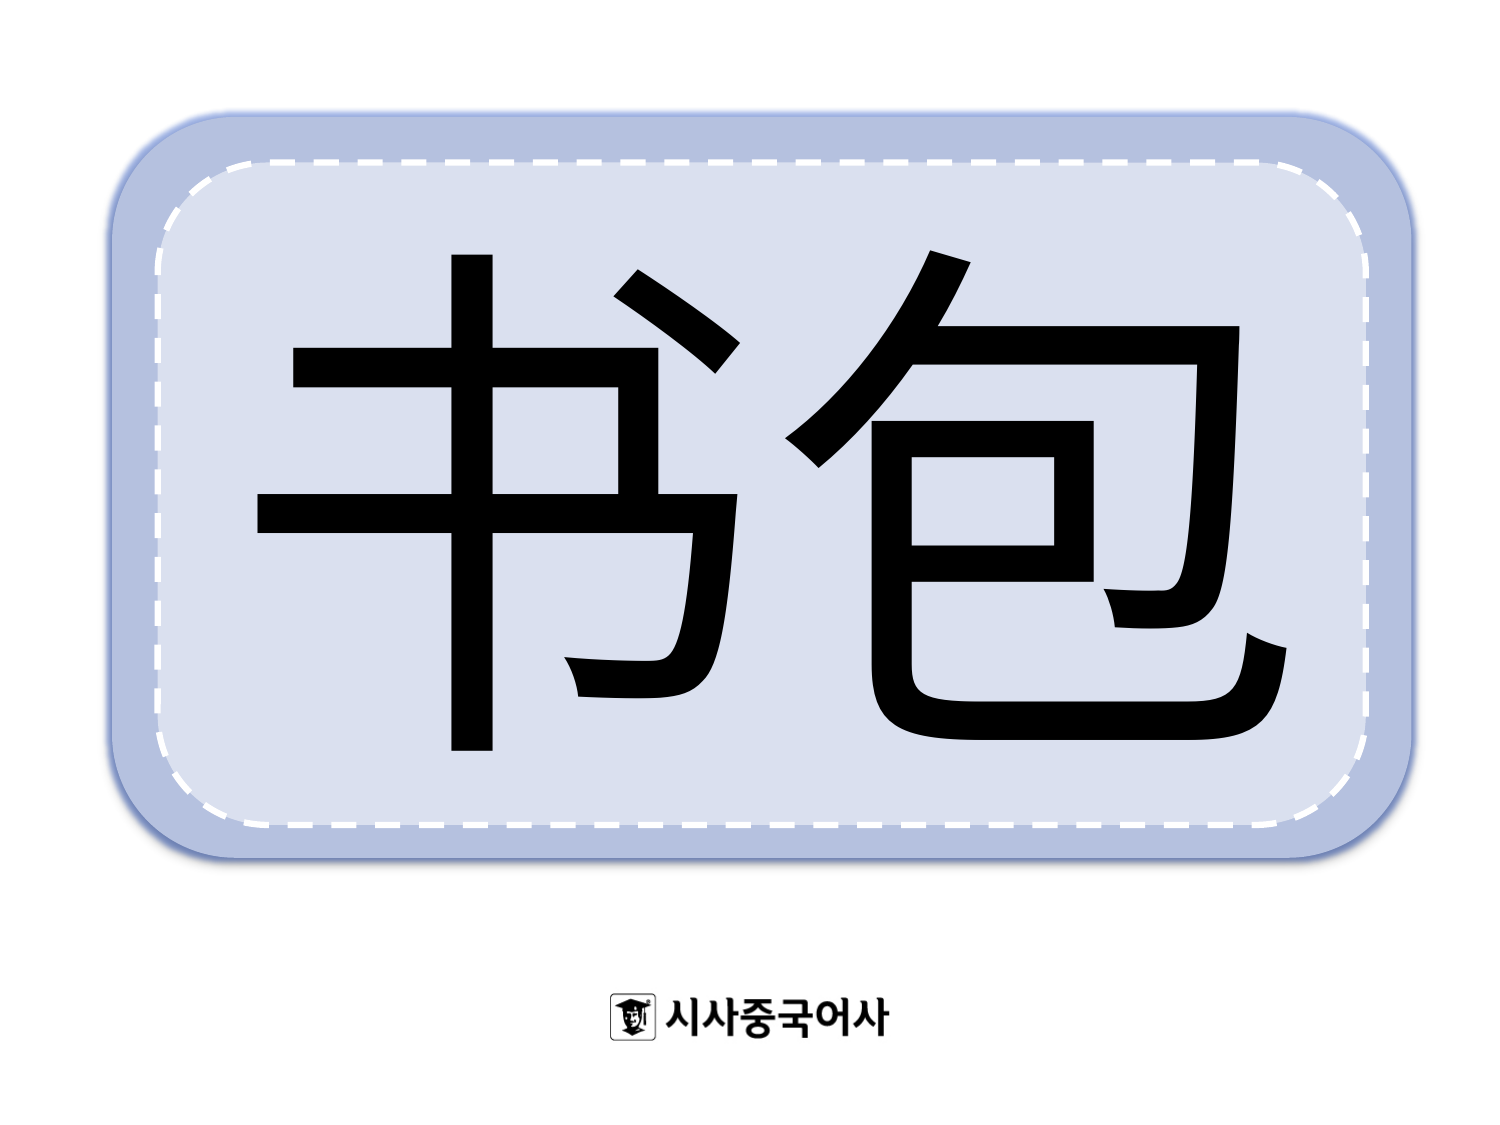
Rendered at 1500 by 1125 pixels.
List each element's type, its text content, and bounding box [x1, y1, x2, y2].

text_box 书包 [162, 160, 1371, 824]
picture [602, 987, 898, 1047]
